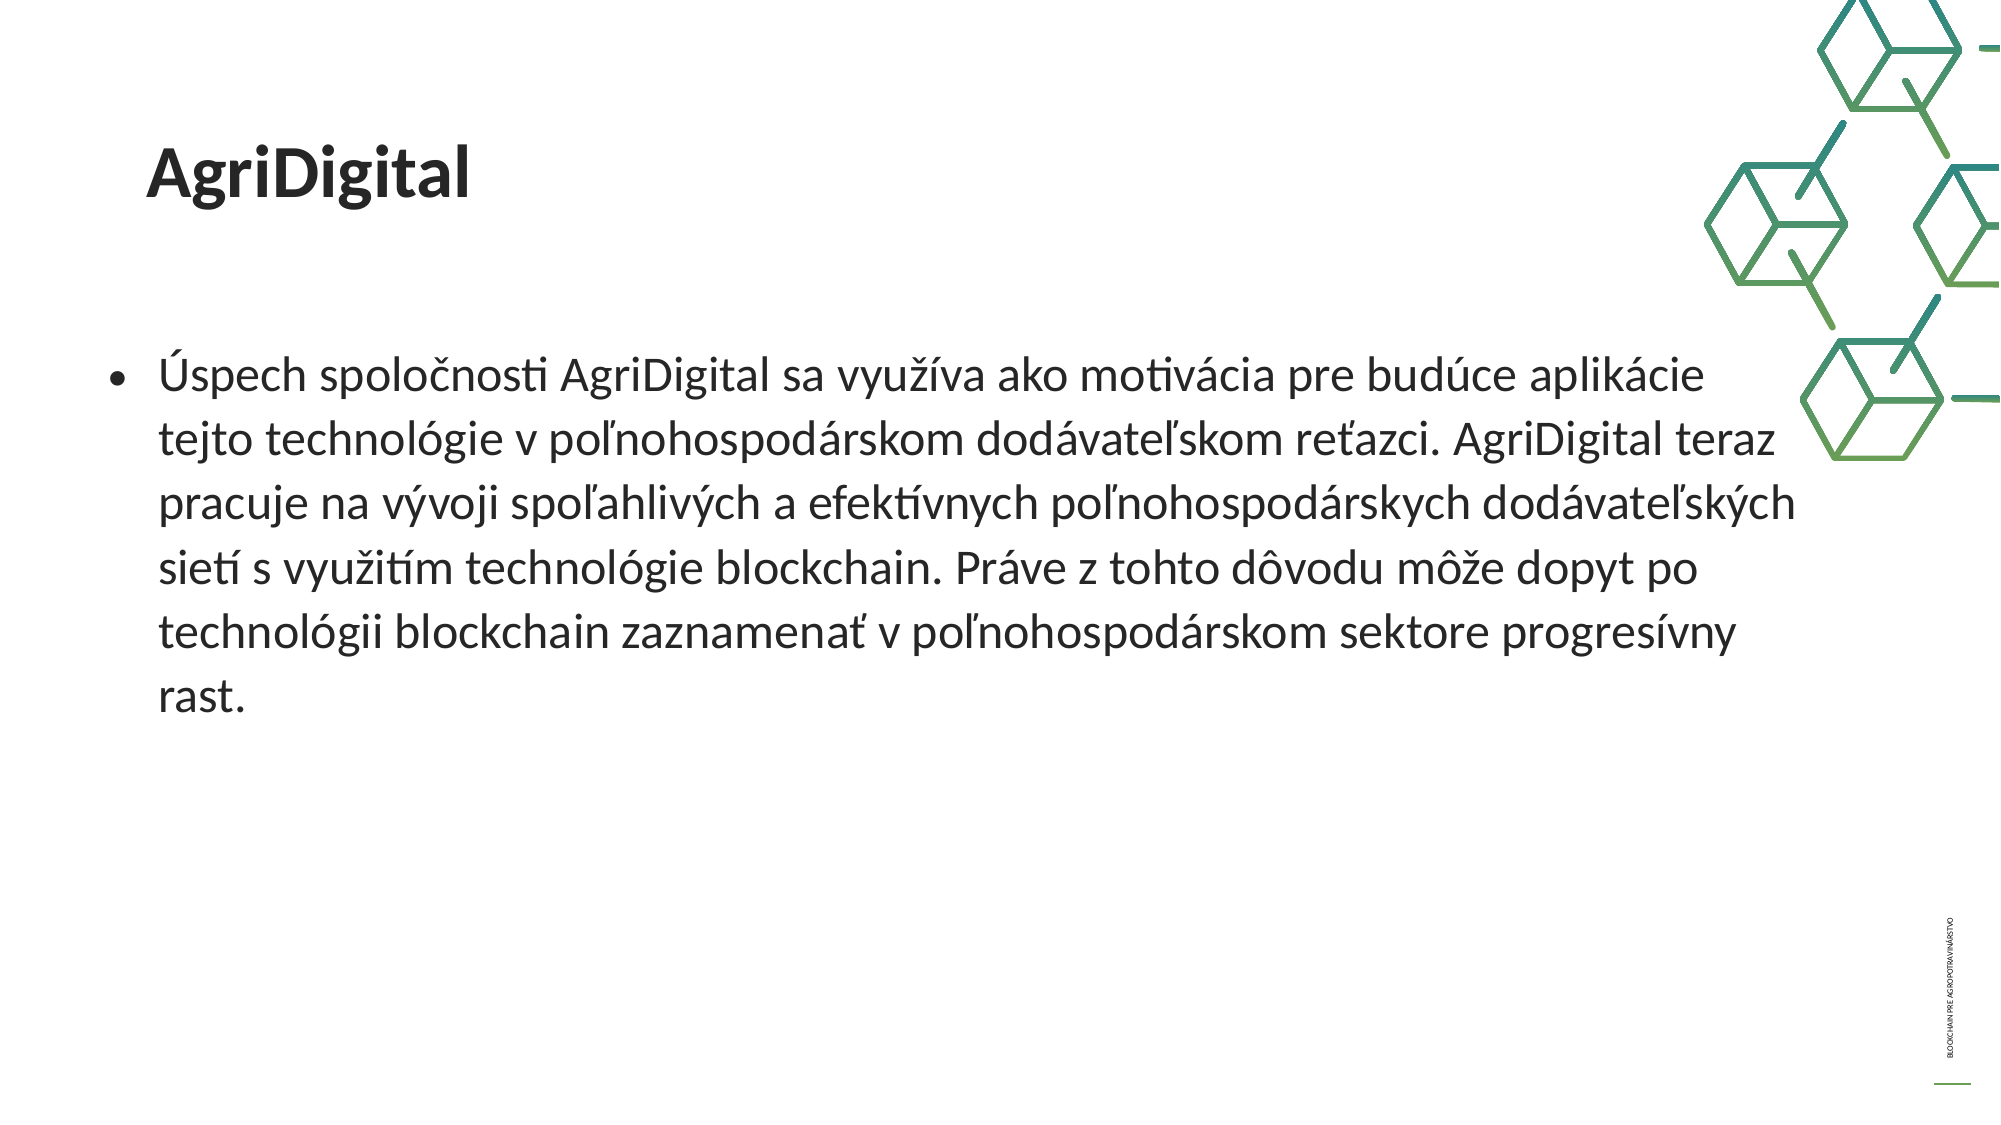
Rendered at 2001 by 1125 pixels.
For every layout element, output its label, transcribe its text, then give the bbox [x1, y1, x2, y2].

list AgriDigital [130, 124, 1698, 337]
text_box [1703, 0, 2000, 462]
list Úspech spoločnosti AgriDigital sa využíva ako motivácia pre budúce aplikácie tejto technológie v poľnohospodárskom dodávateľskom reťazci. AgriDigital teraz pracuje na vývoji spoľahlivých a efektívnych poľnohospodárskych dodávateľských sietí s využitím technológie blockchain. Práve z tohto dôvodu môže dopyt po technológii blockchain zaznamenať v poľnohospodárskom sektore progresívny rast. [86, 329, 1825, 1100]
